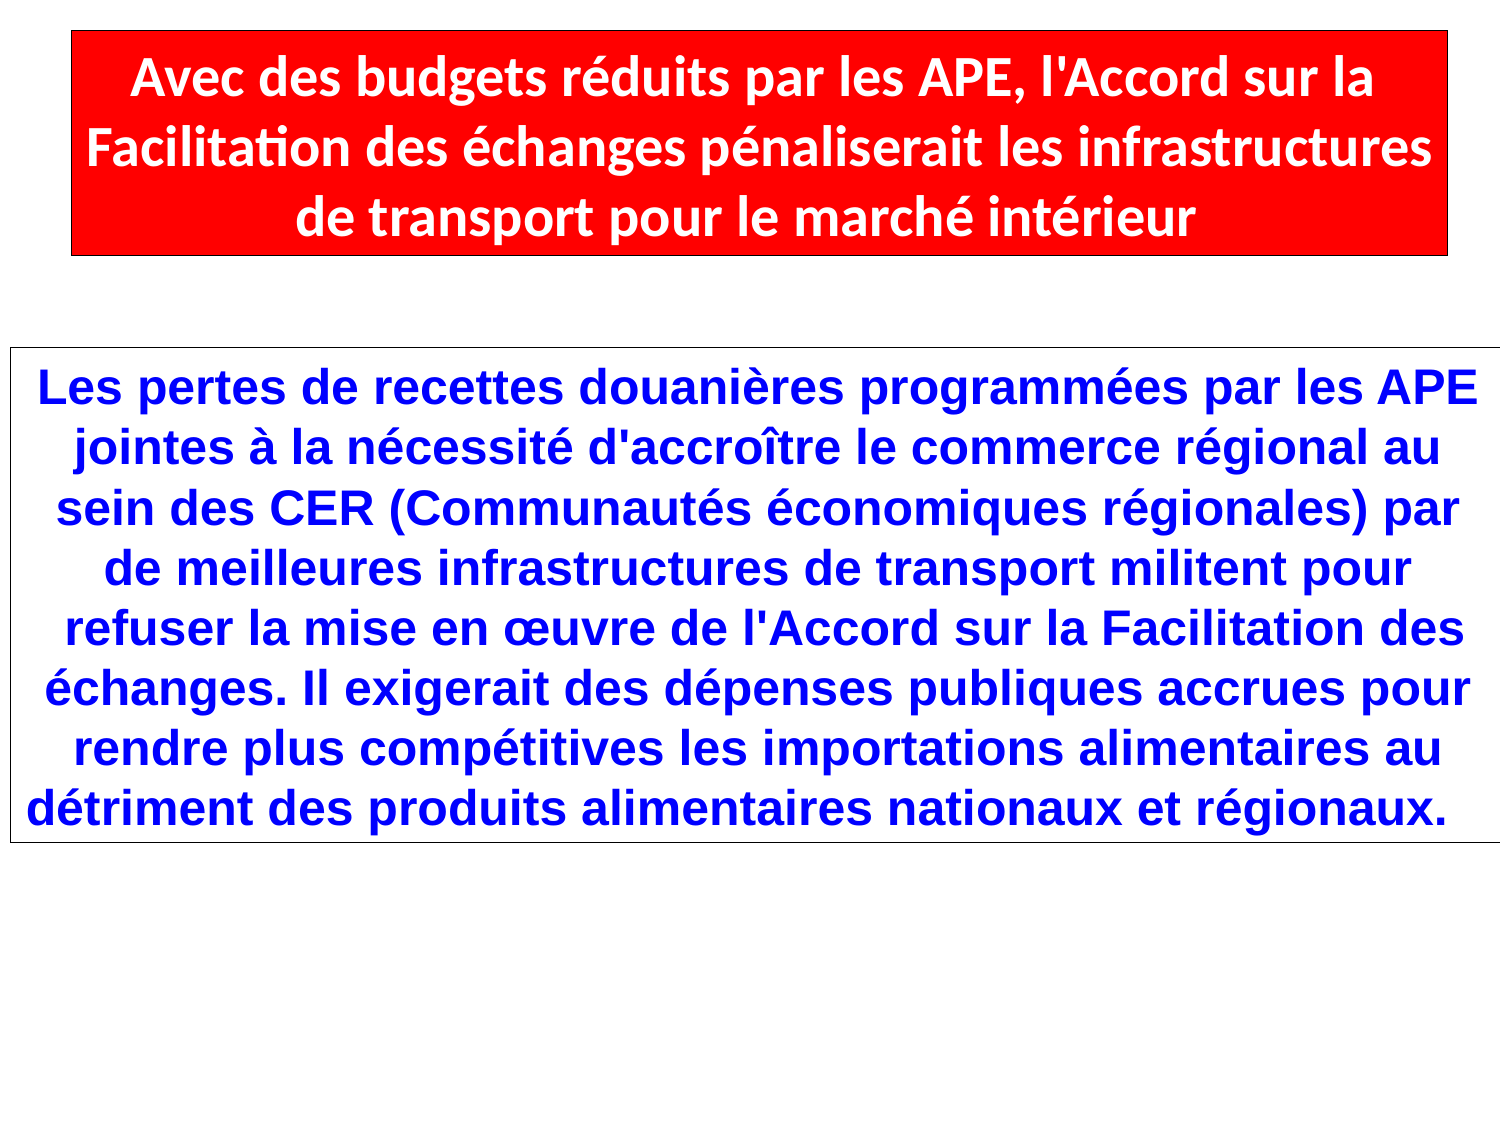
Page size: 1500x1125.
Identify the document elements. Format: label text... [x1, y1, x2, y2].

text_box Avec des budgets réduits par les APE, l'Accord sur la Facilitation des échanges pénaliserait les infrastructures de transport pour le marché intérieur [71, 30, 1448, 256]
text_box Les pertes de recettes douanières programmées par les APE jointes à la nécessité d'accroître le commerce régional au sein des CER (Communautés économiques régionales) par de meilleures infrastructures de transport militent pour refuser la mise en œuvre de l'Accord sur la Facilitation des échanges. Il exigerait des dépenses publiques accrues pour rendre plus compétitives les importations alimentaires au détriment des produits alimentaires nationaux et régionaux. [10, 347, 1500, 843]
